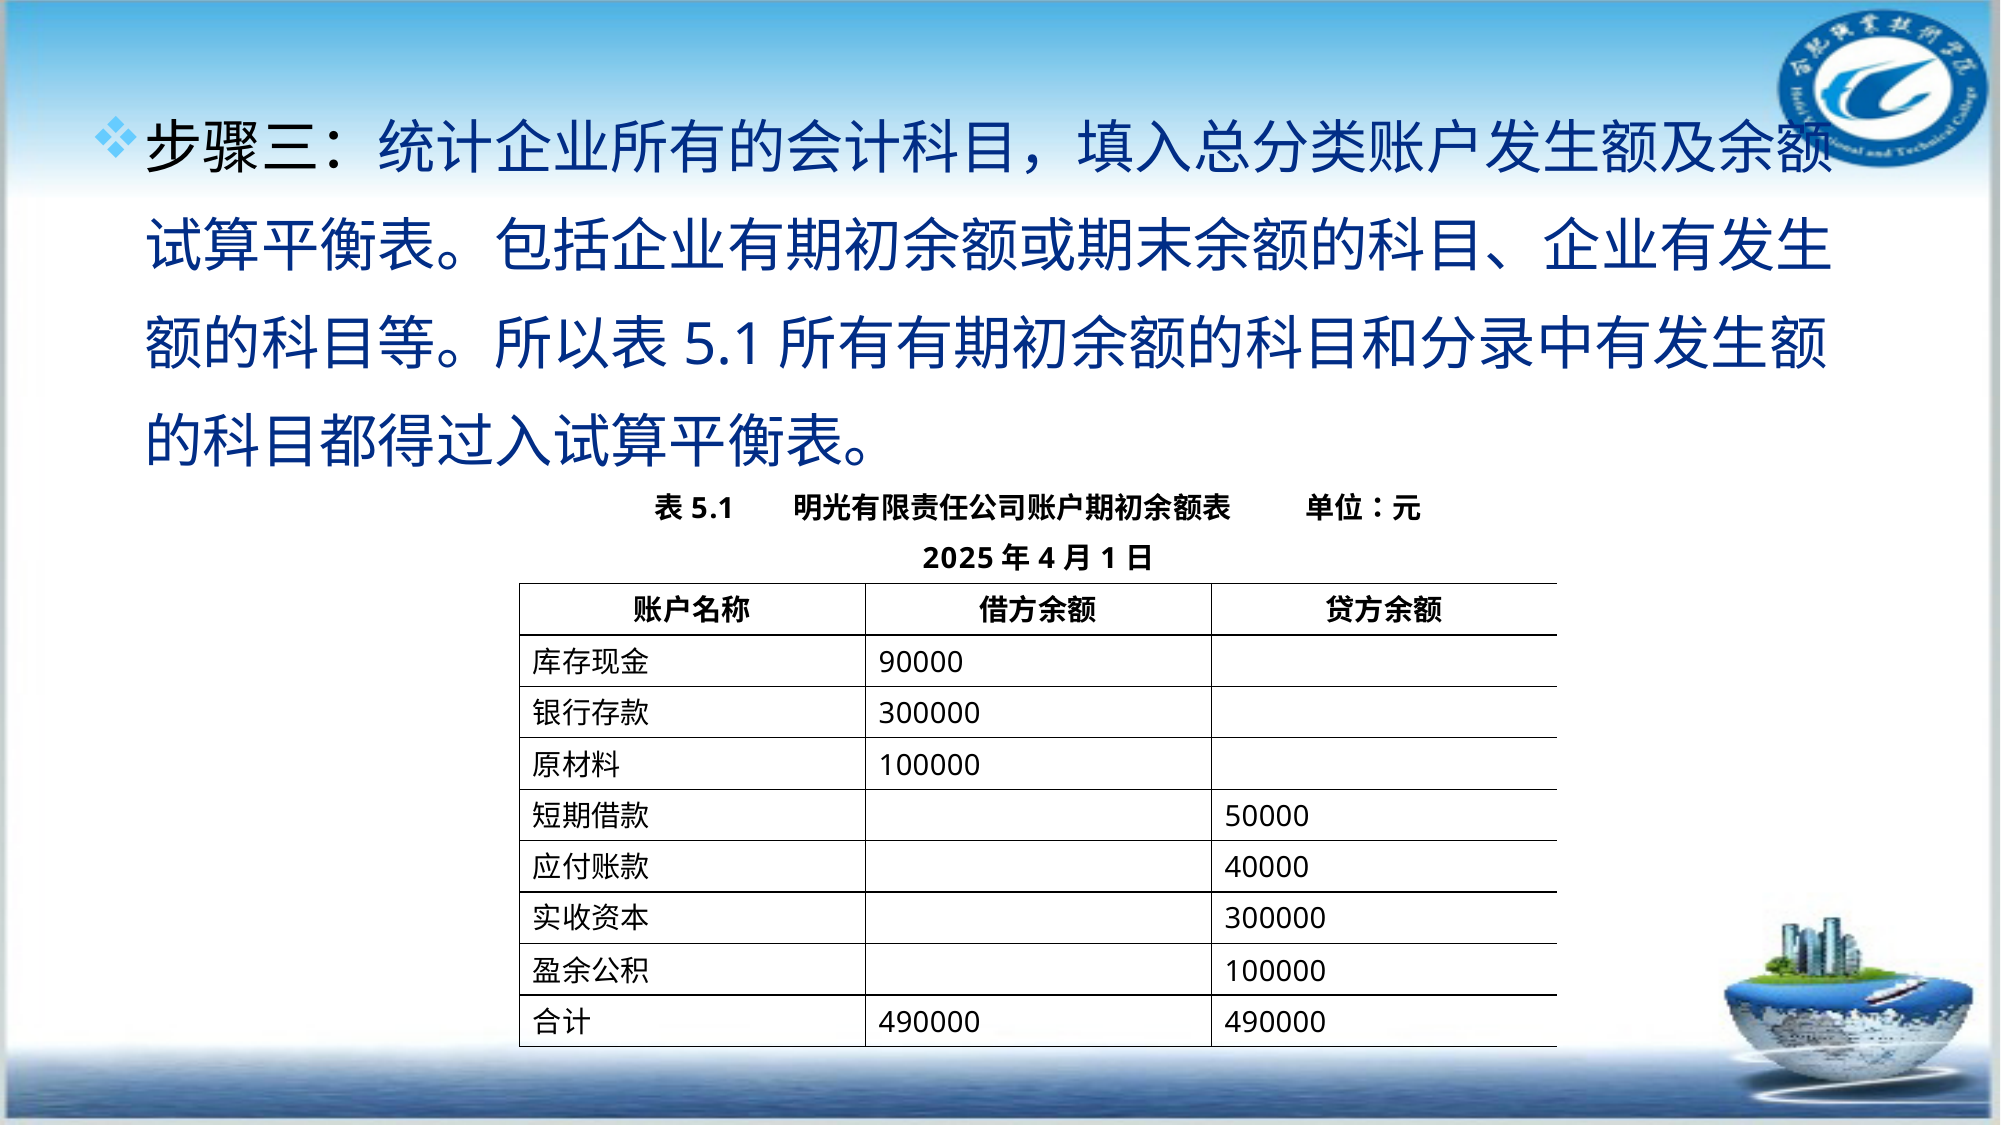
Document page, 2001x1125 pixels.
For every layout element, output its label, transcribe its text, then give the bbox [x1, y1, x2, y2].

list 步骤三：统计企业所有的会计科目，填入总分类账户发生额及余额试算平衡表。包括企业有期初余额或期末余额的科目、企业有发生额的科目等。所以表5.1所有有期初余额的科目和分录中有发生额的科目都得过入试算平衡表。 [74, 74, 1901, 1004]
slide_number [1433, 1024, 1900, 1103]
picture [0, 0, 2001, 1125]
